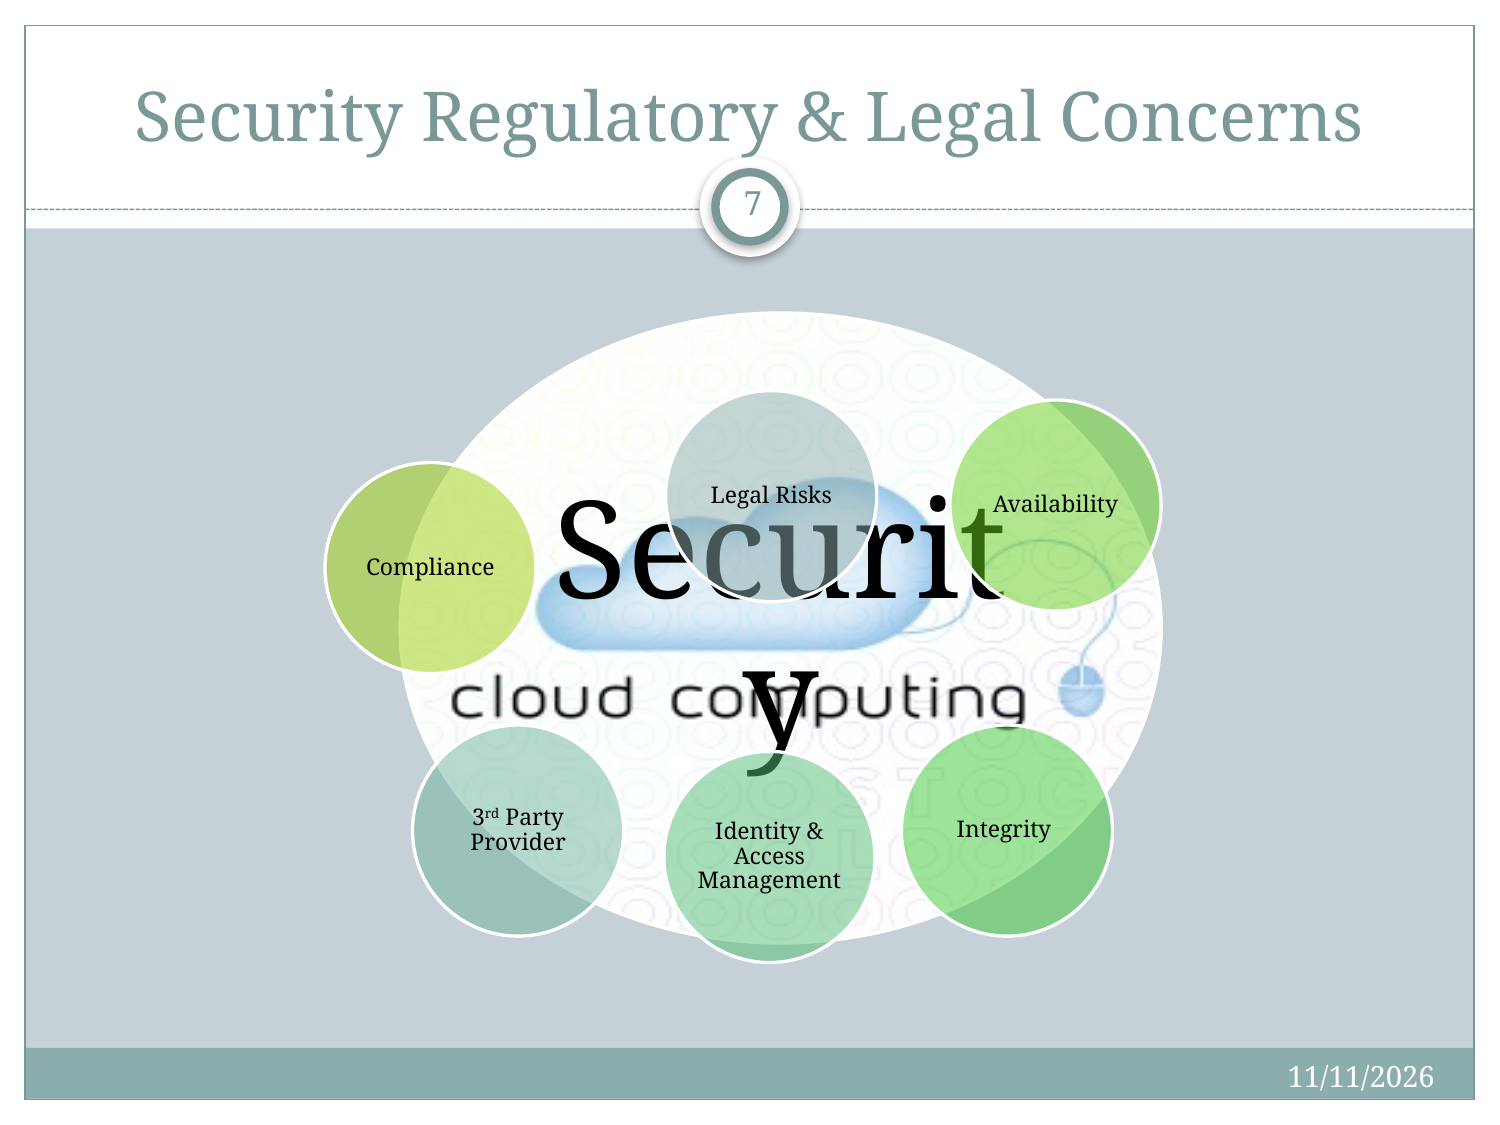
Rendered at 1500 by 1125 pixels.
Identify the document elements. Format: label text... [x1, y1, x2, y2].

slide_number 7 [715, 168, 791, 241]
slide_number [950, 1050, 1450, 1111]
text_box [212, 312, 1376, 1076]
title Security Regulatory & Legal Concerns [75, 0, 1425, 163]
